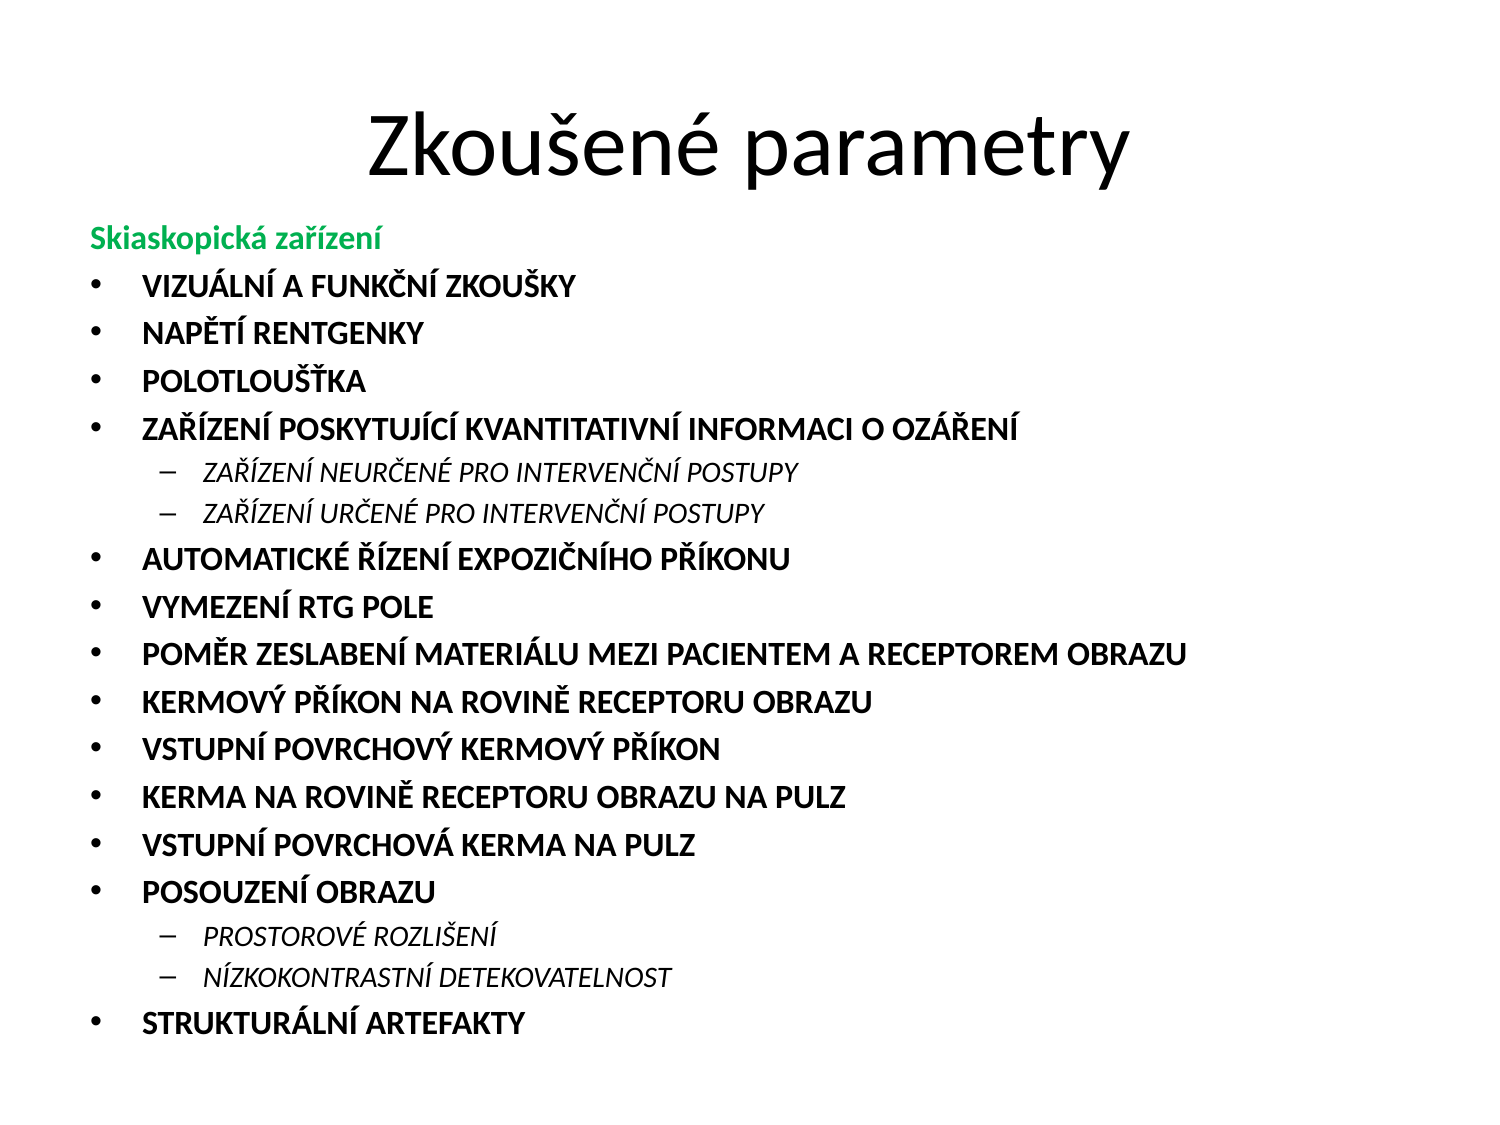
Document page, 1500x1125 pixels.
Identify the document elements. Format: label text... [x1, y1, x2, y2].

list Skiaskopická zařízení Vizuální a funkční zkoušky Napětí rentgenky Polotloušťka Zařízení poskytující kvantitativní informaci o ozáření Zařízení neurčené pro intervenční postupy Zařízení určené pro intervenční postupy Automatické řízení expozičního příkonu Vymezení rtg pole Poměr zeslabení materiálu mezi pacientem a receptorem obrazu Kermový příkon na rovině receptoru obrazu Vstupní povrchový kermový příkon Kerma na rovině receptoru obrazu na pulz Vstupní povrchová kerma na pulz Posouzení obrazu Prostorové rozlišení Nízkokontrastní detekovatelnost STRUKTURÁLNÍ ARTEFAKTY [75, 208, 1425, 1059]
title Zkoušené parametry [75, 45, 1425, 208]
